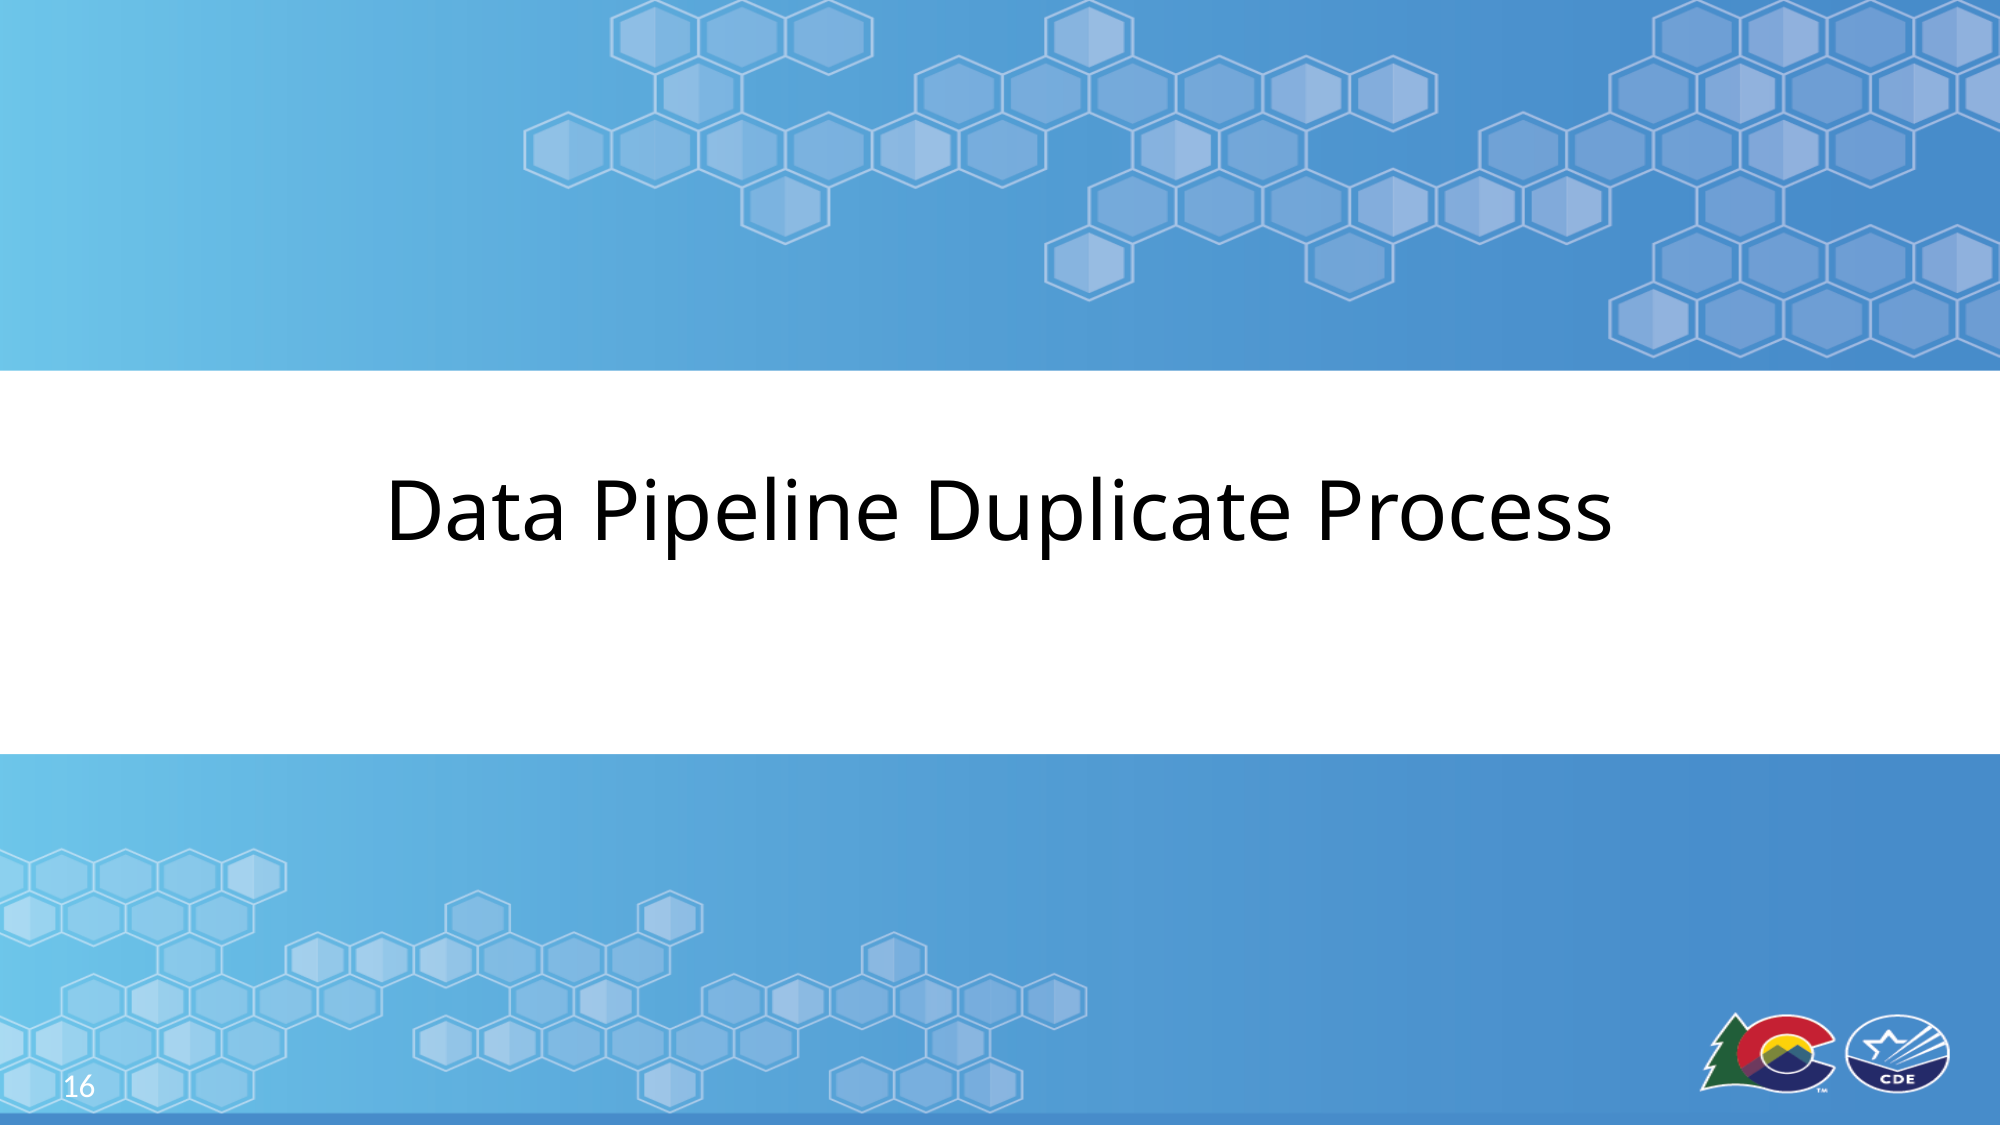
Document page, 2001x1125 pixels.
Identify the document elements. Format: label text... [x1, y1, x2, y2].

title Data Pipeline Duplicate Process [0, 370, 2000, 755]
slide_number 16 [47, 1054, 498, 1115]
picture [0, 755, 2000, 1125]
picture [0, 0, 2000, 370]
